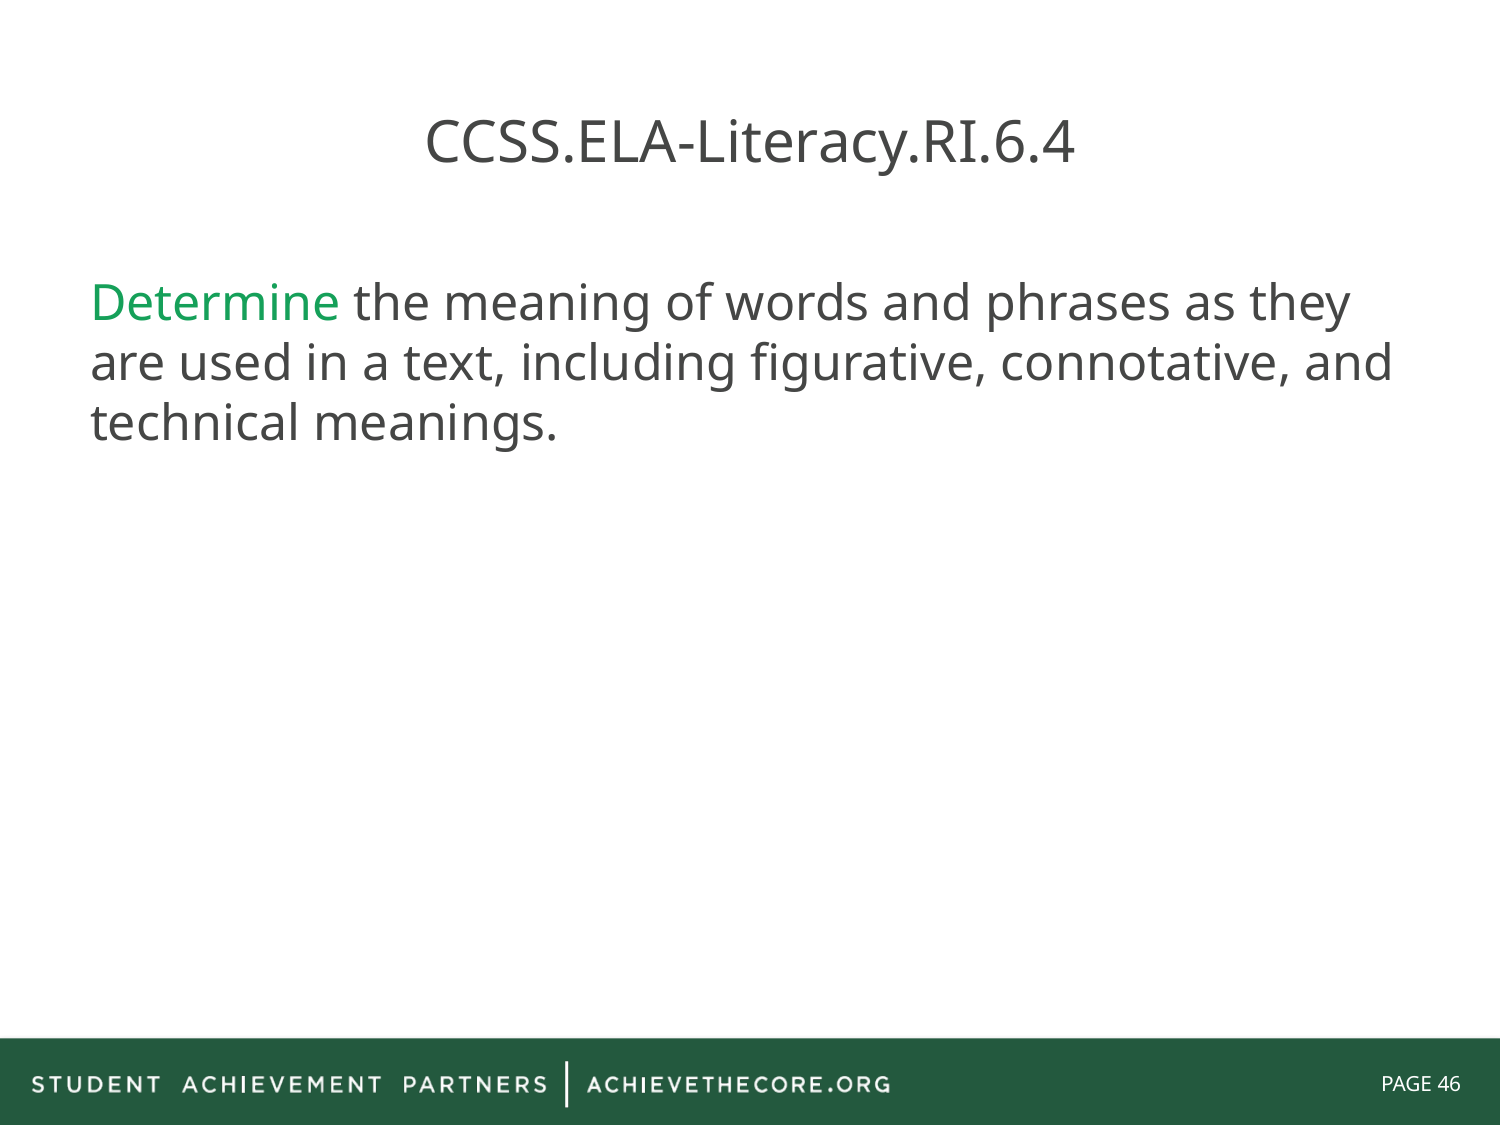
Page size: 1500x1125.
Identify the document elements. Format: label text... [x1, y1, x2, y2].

title CCSS.ELA-Literacy.RI.6.4 [75, 45, 1425, 233]
list Determine the meaning of words and phrases as they are used in a text, including figurative, connotative, and technical meanings. [75, 262, 1425, 1005]
